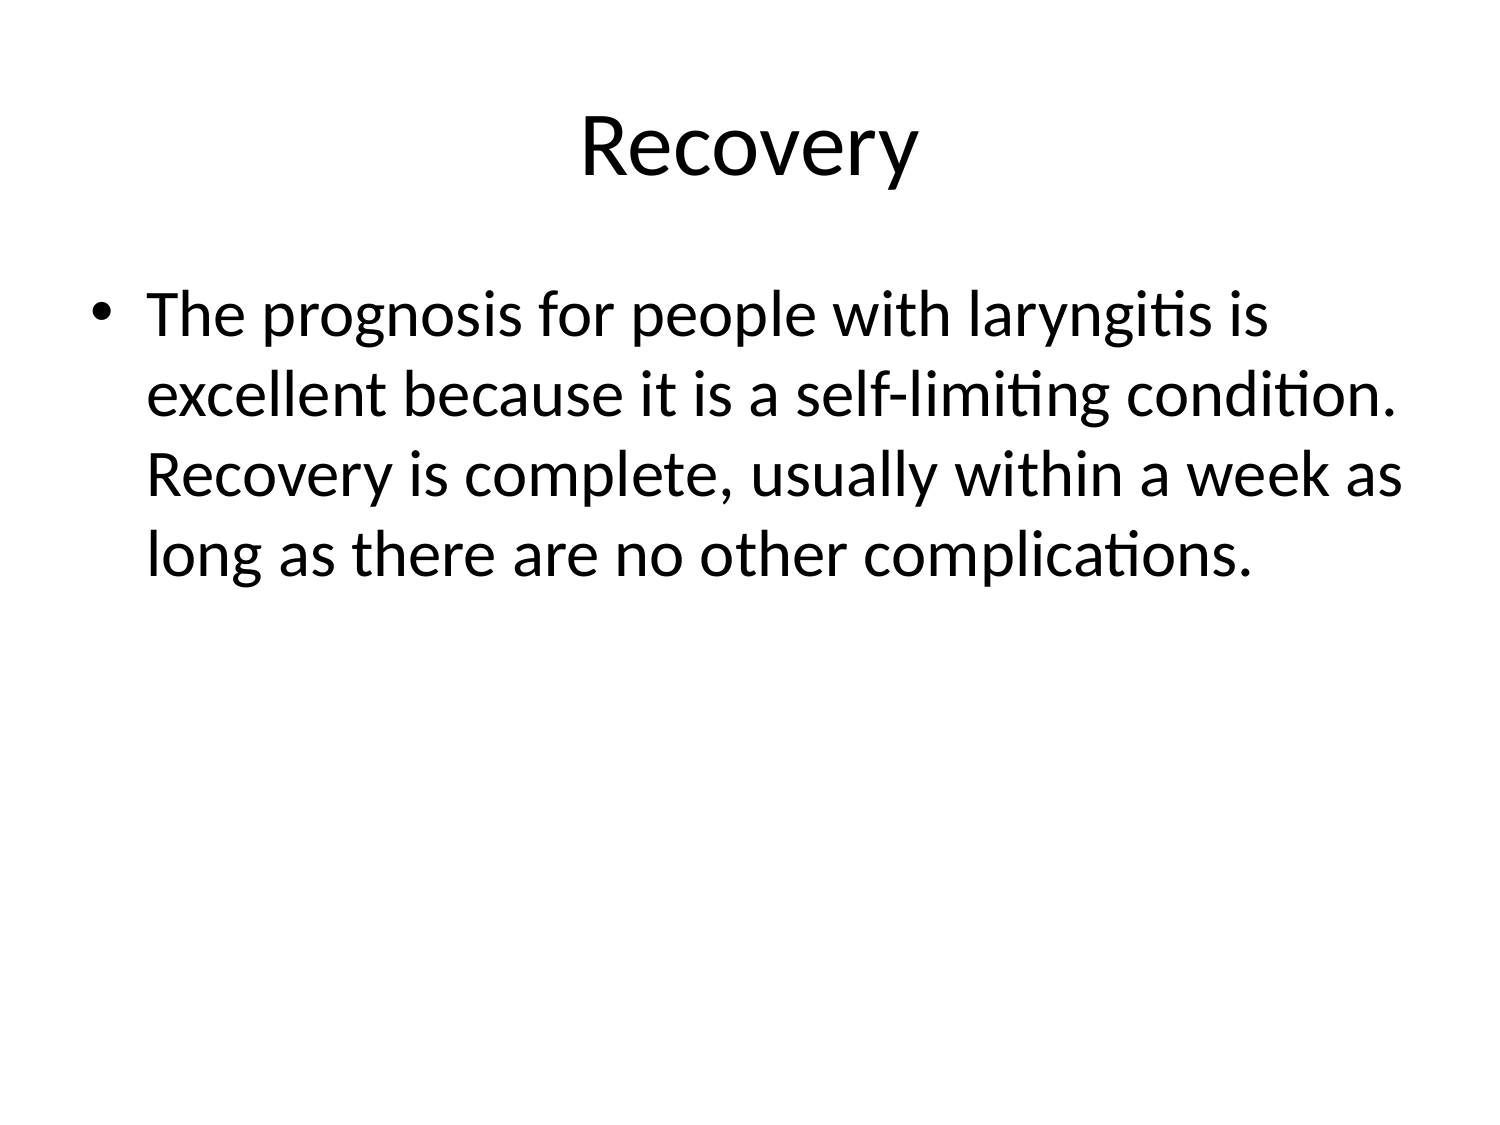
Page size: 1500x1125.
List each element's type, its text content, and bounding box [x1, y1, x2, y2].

title Recovery [75, 45, 1425, 233]
list The prognosis for people with laryngitis is excellent because it is a self-limiting condition. Recovery is complete, usually within a week as long as there are no other complications. [75, 262, 1425, 1005]
